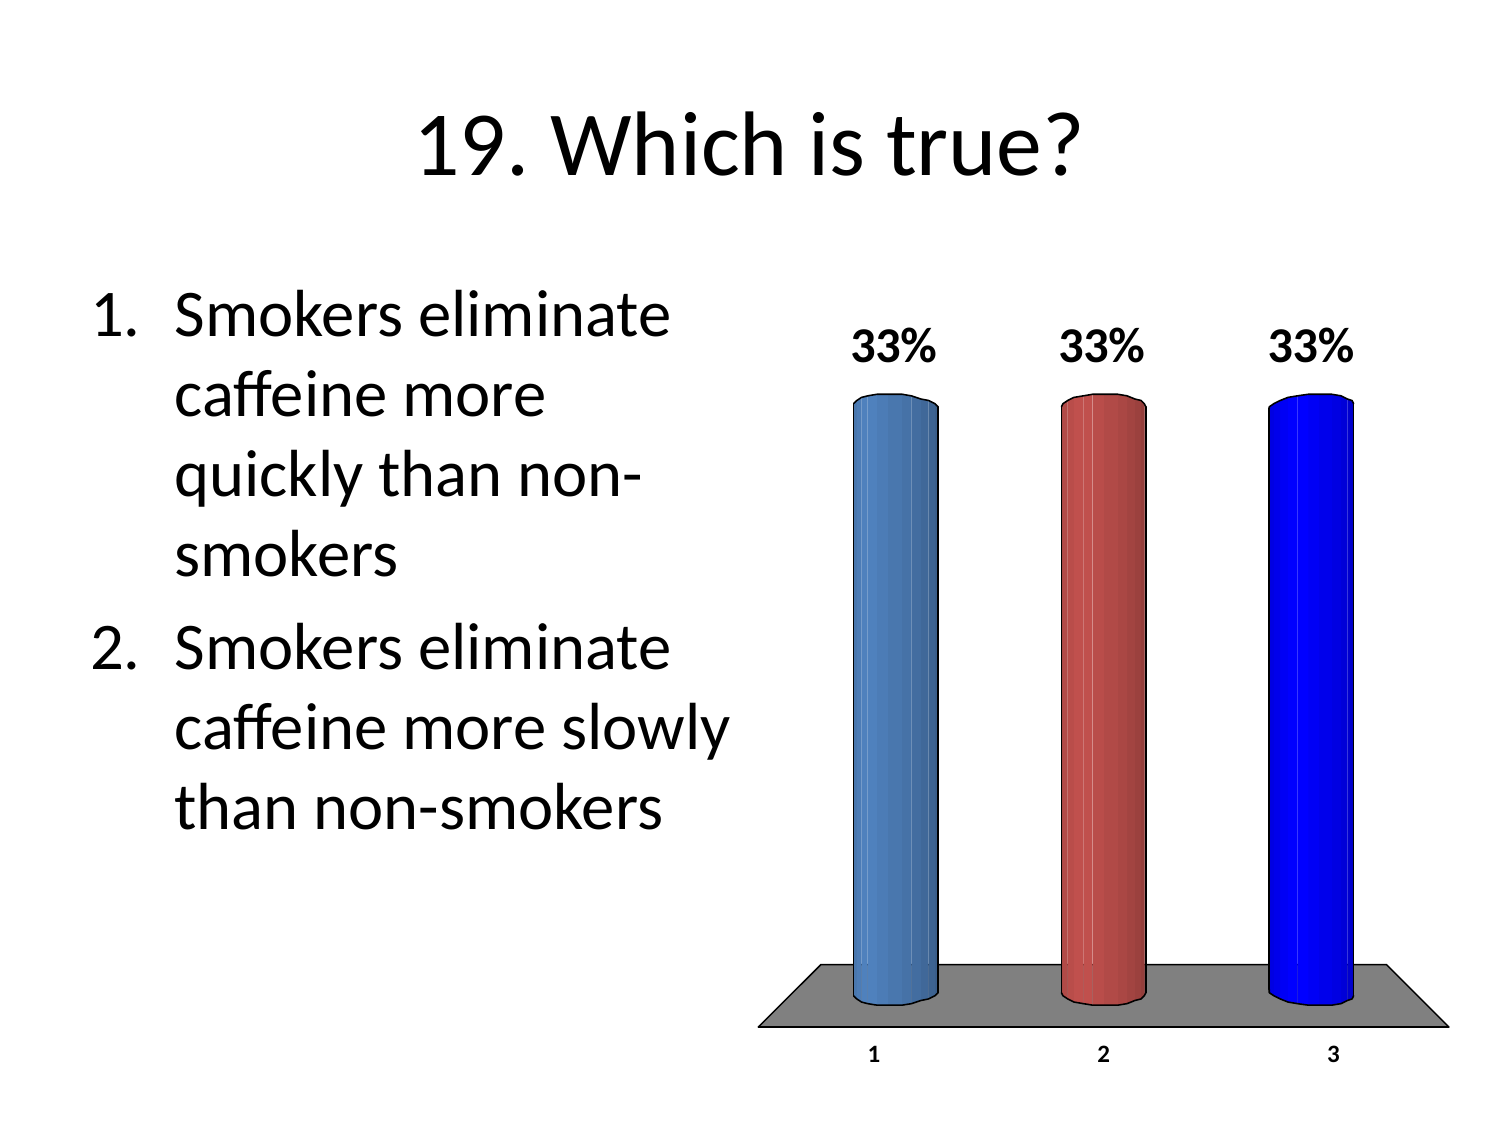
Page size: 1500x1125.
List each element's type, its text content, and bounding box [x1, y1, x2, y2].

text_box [739, 270, 1490, 1115]
title 19. Which is true? [75, 45, 1425, 233]
list Smokers eliminate caffeine more quickly than non-smokers Smokers eliminate caffeine more slowly than non-smokers [75, 262, 750, 1005]
